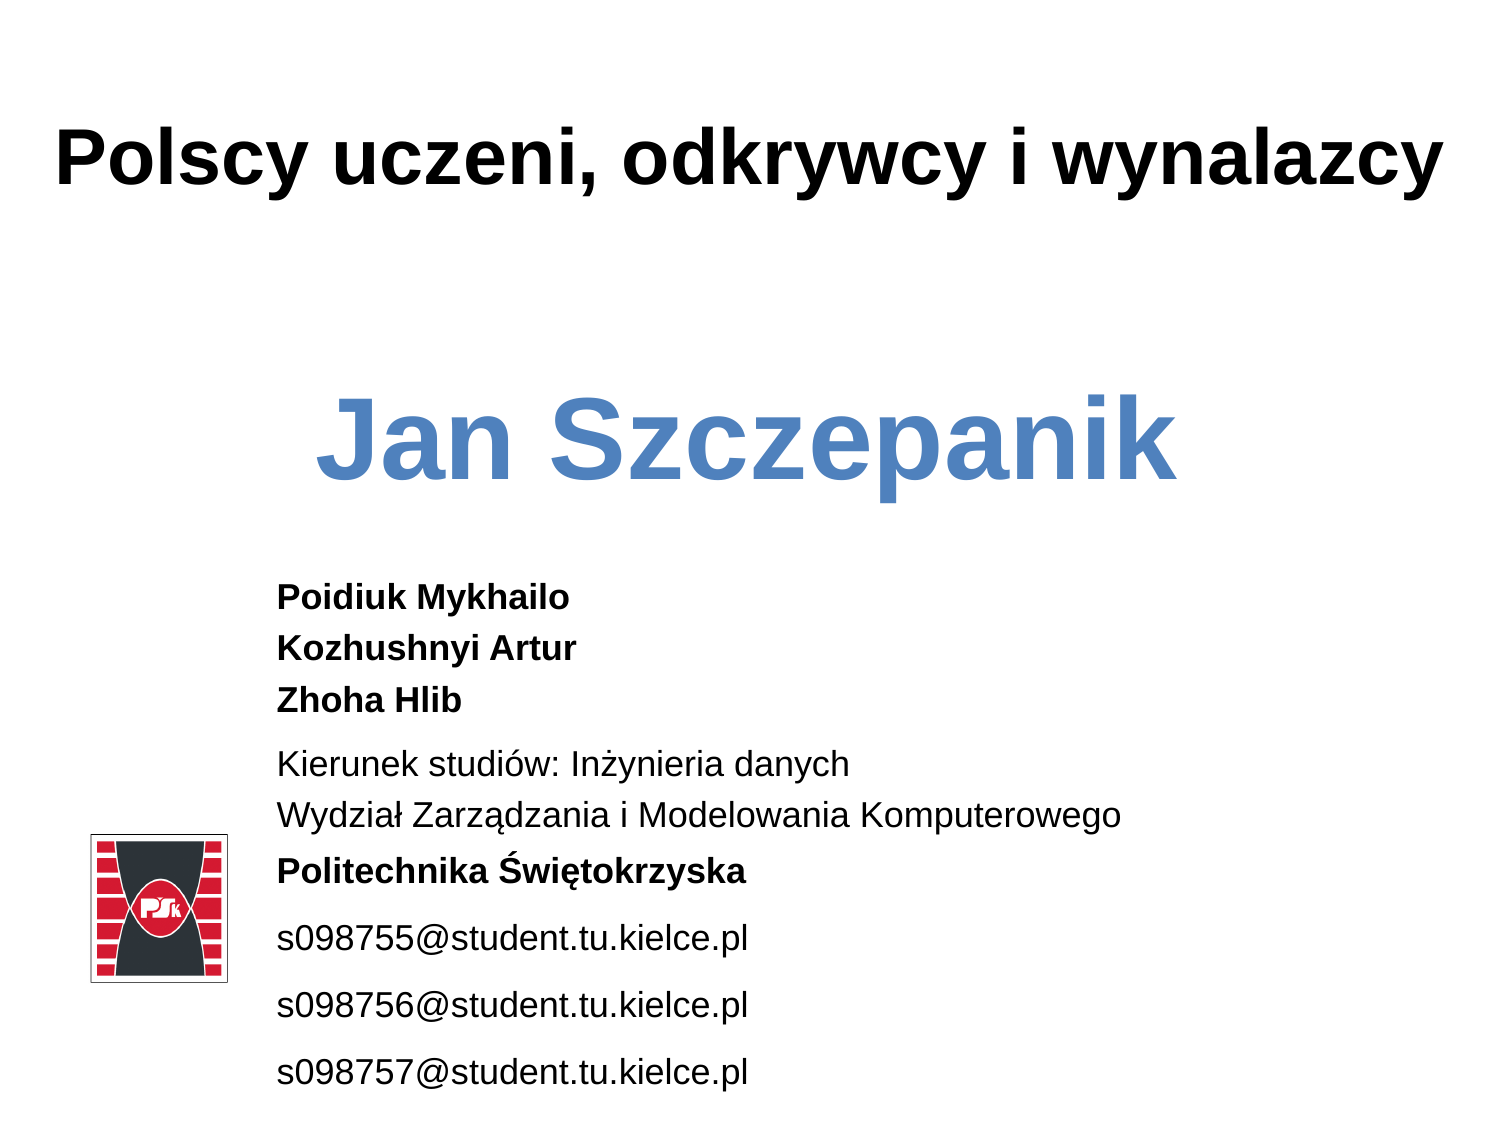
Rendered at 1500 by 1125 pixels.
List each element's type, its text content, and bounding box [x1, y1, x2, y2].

title Polscy uczeni, odkrywcy i wynalazcy [20, 64, 1480, 242]
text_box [88, 833, 229, 985]
text_box Jan Szczepanik [17, 326, 1477, 539]
subtitle Poidiuk Mykhailo Kozhushnyi Artur Zhoha Hlib Kierunek studiów: Inżynieria danych Wydział Zarządzania i Modelowania Komputerowego Politechnika Świętokrzyska s098755@student.tu.kielce.pl s098756@student.tu.kielce.pl s098757@student.tu.kielce.pl [261, 557, 1408, 1101]
